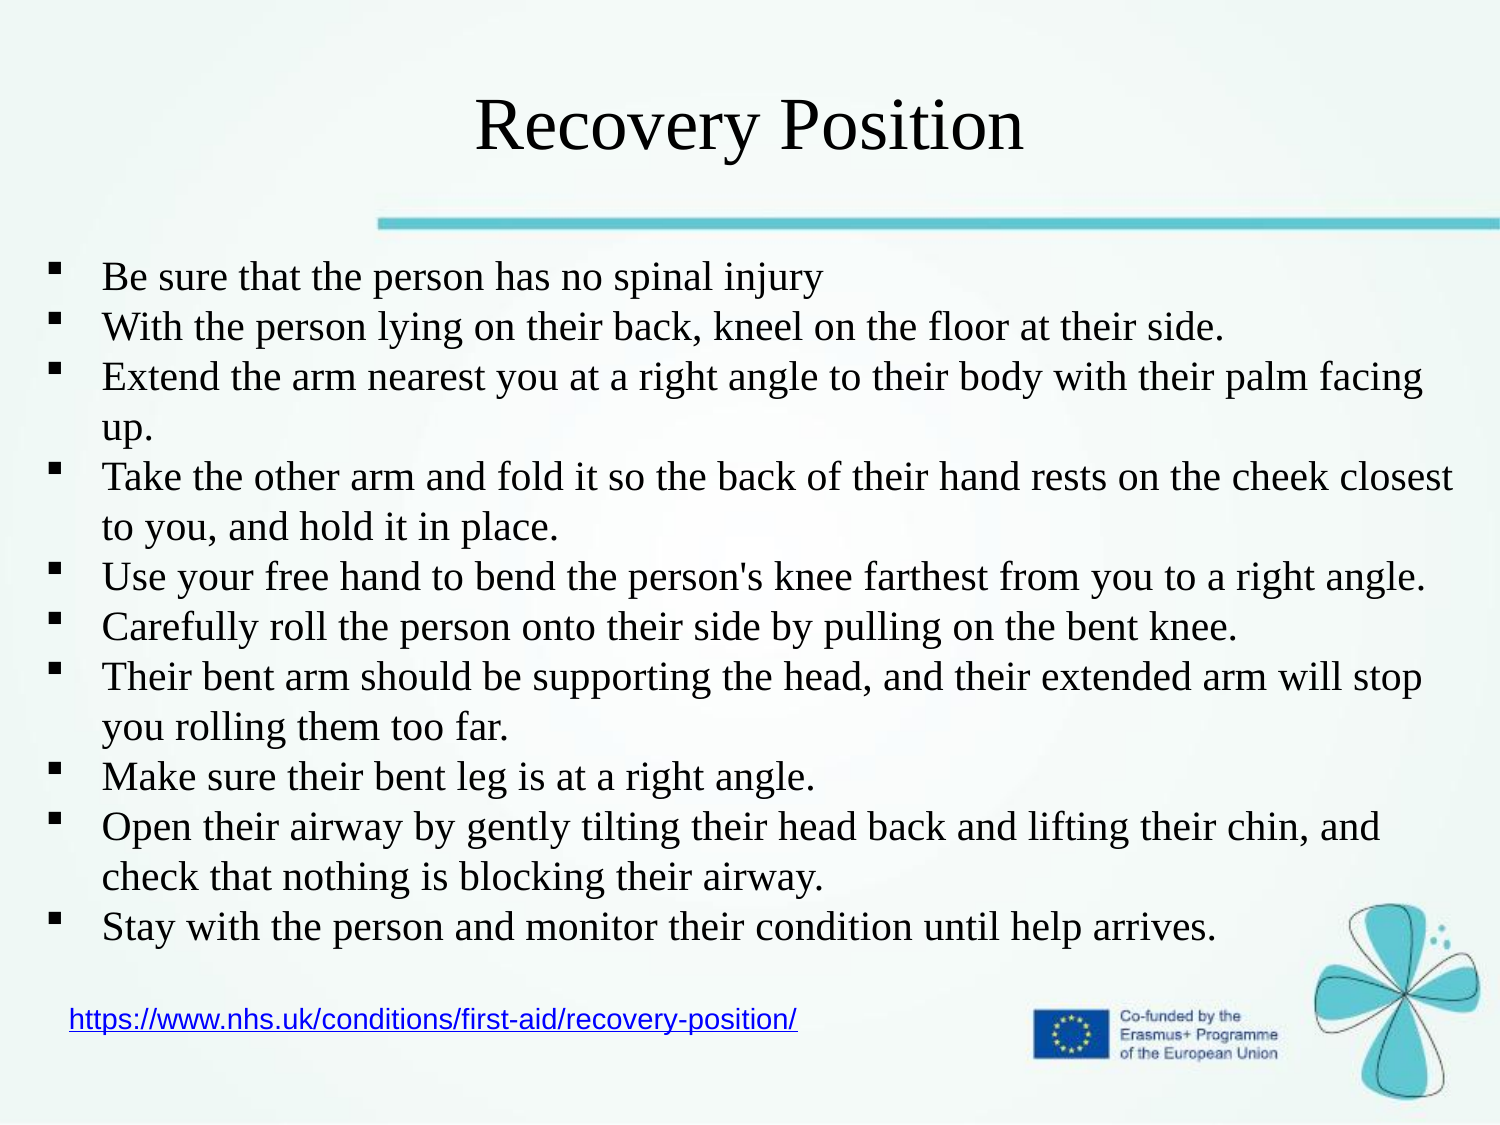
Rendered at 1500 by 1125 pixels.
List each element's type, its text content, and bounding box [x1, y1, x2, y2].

text_box Be sure that the person has no spinal injury With the person lying on their back, kneel on the floor at their side. Extend the arm nearest you at a right angle to their body with their palm facing up. Take the other arm and fold it so the back of their hand rests on the cheek closest to you, and hold it in place. Use your free hand to bend the person's knee farthest from you to a right angle. Carefully roll the person onto their side by pulling on the bent knee. Their bent arm should be supporting the head, and their extended arm will stop you rolling them too far. Make sure their bent leg is at a right angle. Open their airway by gently tilting their head back and lifting their chin, and check that nothing is blocking their airway. Stay with the person and monitor their condition until help arrives. [30, 241, 1470, 957]
text_box Recovery Position [346, 67, 1154, 173]
picture [0, 0, 1500, 1125]
text_box https://www.nhs.uk/conditions/first-aid/recovery-position/ [54, 992, 917, 1043]
